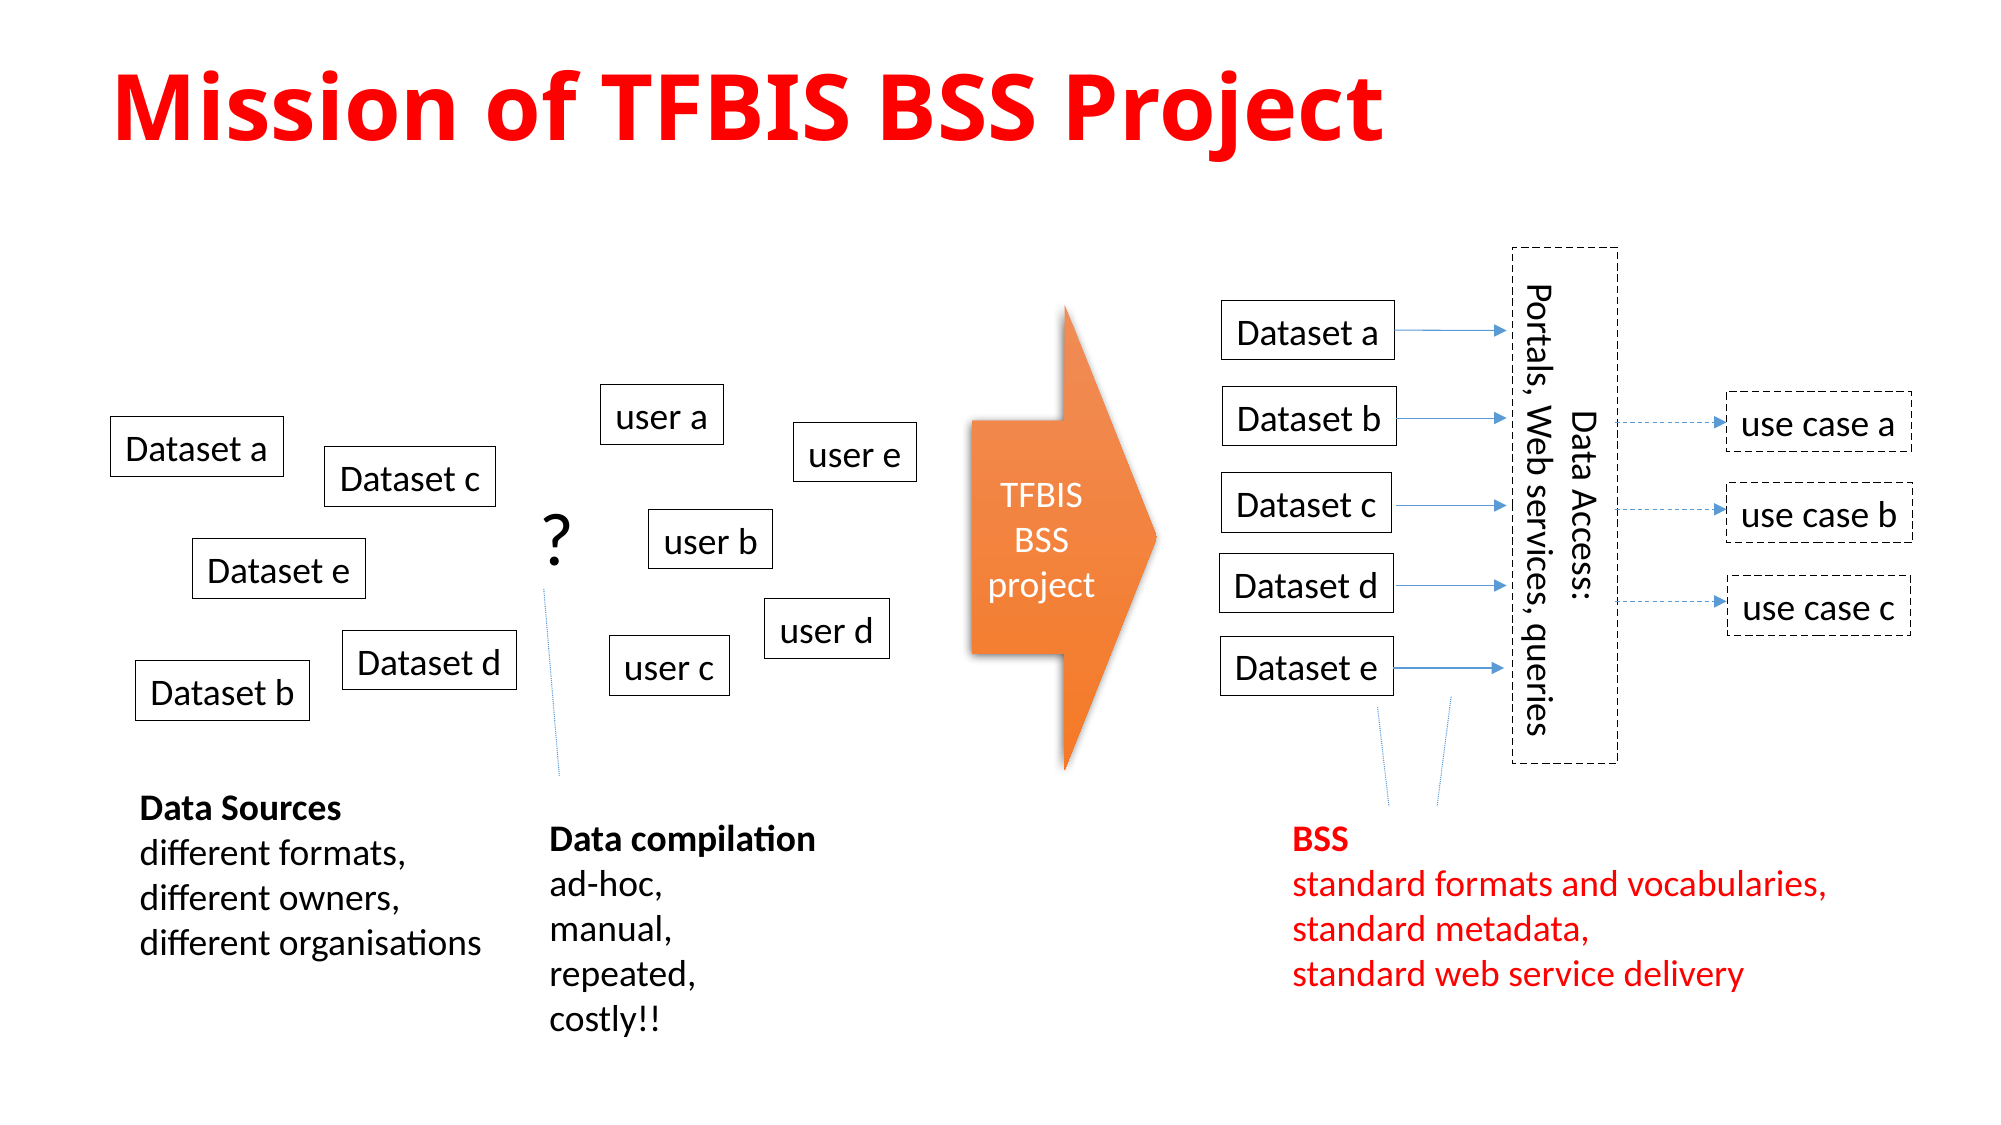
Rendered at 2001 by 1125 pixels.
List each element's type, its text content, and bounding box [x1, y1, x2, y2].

text_box Data compilation ad-hoc, manual, repeated, costly!! [534, 806, 832, 1047]
text_box user e [793, 422, 917, 482]
text_box user d [764, 598, 890, 659]
text_box user a [600, 384, 724, 445]
text_box Dataset d [342, 630, 517, 690]
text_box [972, 247, 1914, 1004]
text_box Dataset c [324, 446, 496, 507]
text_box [543, 588, 560, 776]
text_box Dataset e [192, 538, 366, 599]
text_box user c [609, 635, 730, 696]
text_box Data Sources different formats, different owners, different organisations [124, 775, 498, 971]
text_box Dataset a [110, 416, 284, 477]
text_box ? [524, 482, 583, 588]
text_box Dataset b [135, 660, 310, 721]
text_box user b [648, 509, 773, 569]
title Mission of TFBIS BSS Project [95, 50, 1821, 171]
